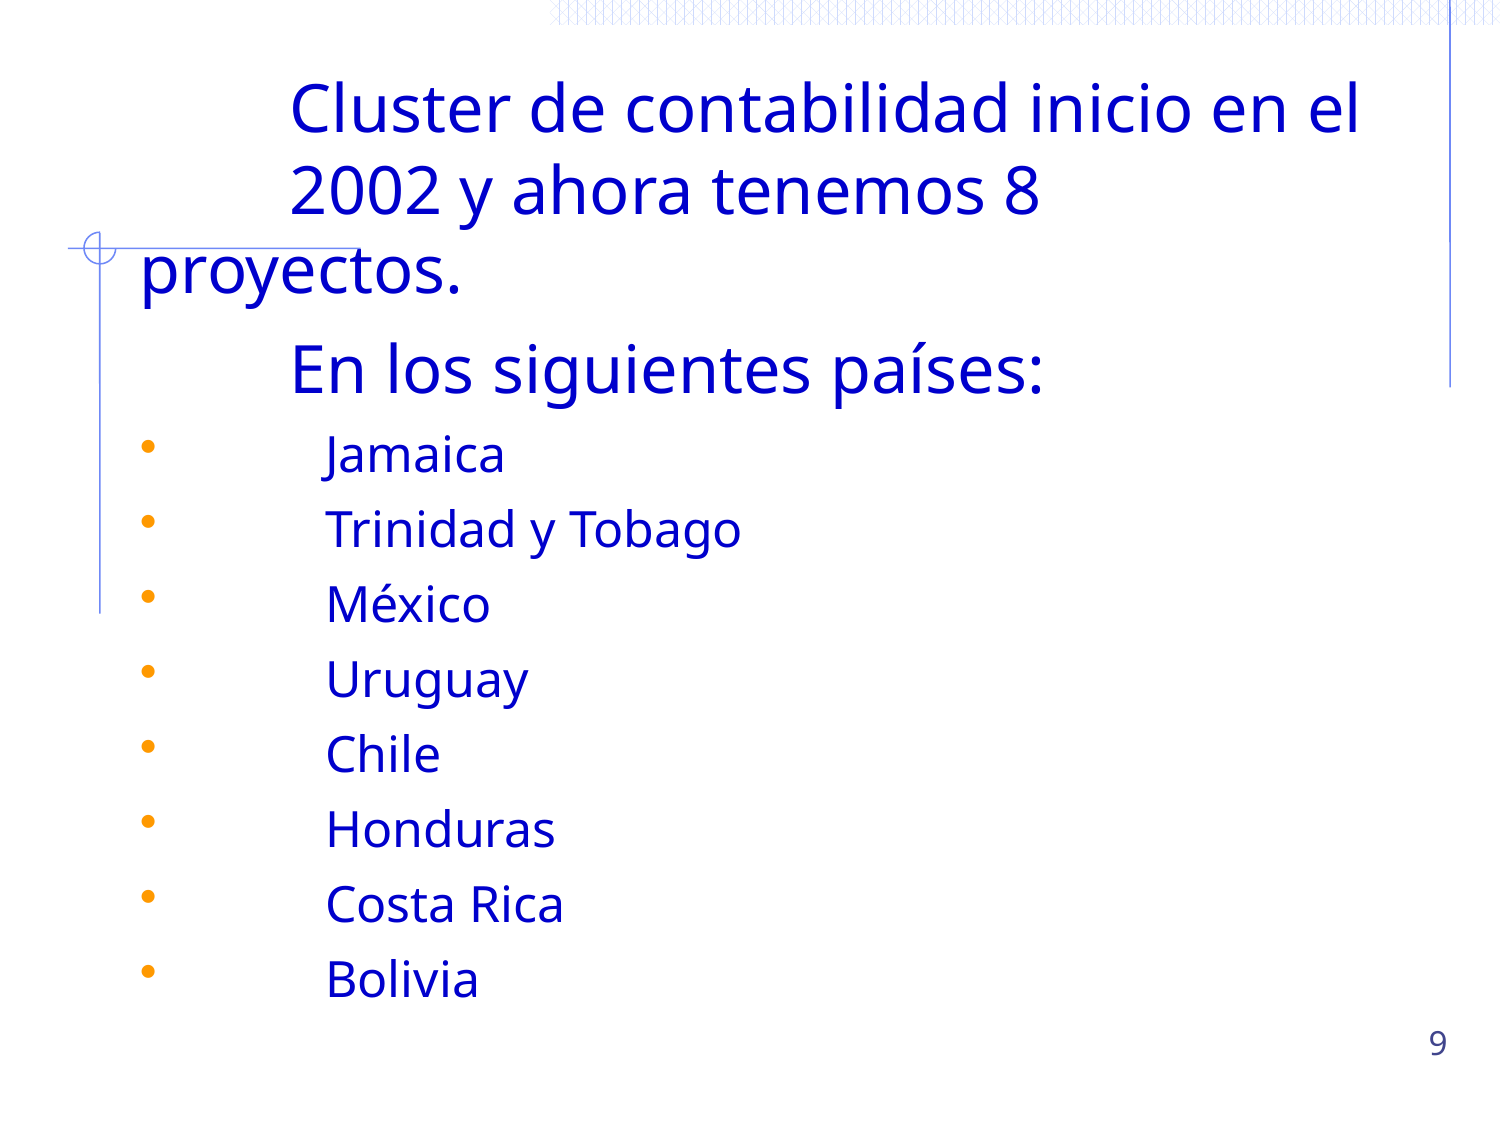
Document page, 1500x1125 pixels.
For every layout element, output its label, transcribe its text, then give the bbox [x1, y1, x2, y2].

text_box [62, 262, 124, 338]
text_box Cluster de contabilidad inicio en el 2002 y ahora tenemos 8 proyectos. En los siguientes países: Jamaica Trinidad y Tobago México Uruguay Chile Honduras Costa Rica Bolivia [124, 50, 1413, 1125]
slide_number 9 [1413, 999, 1463, 1076]
